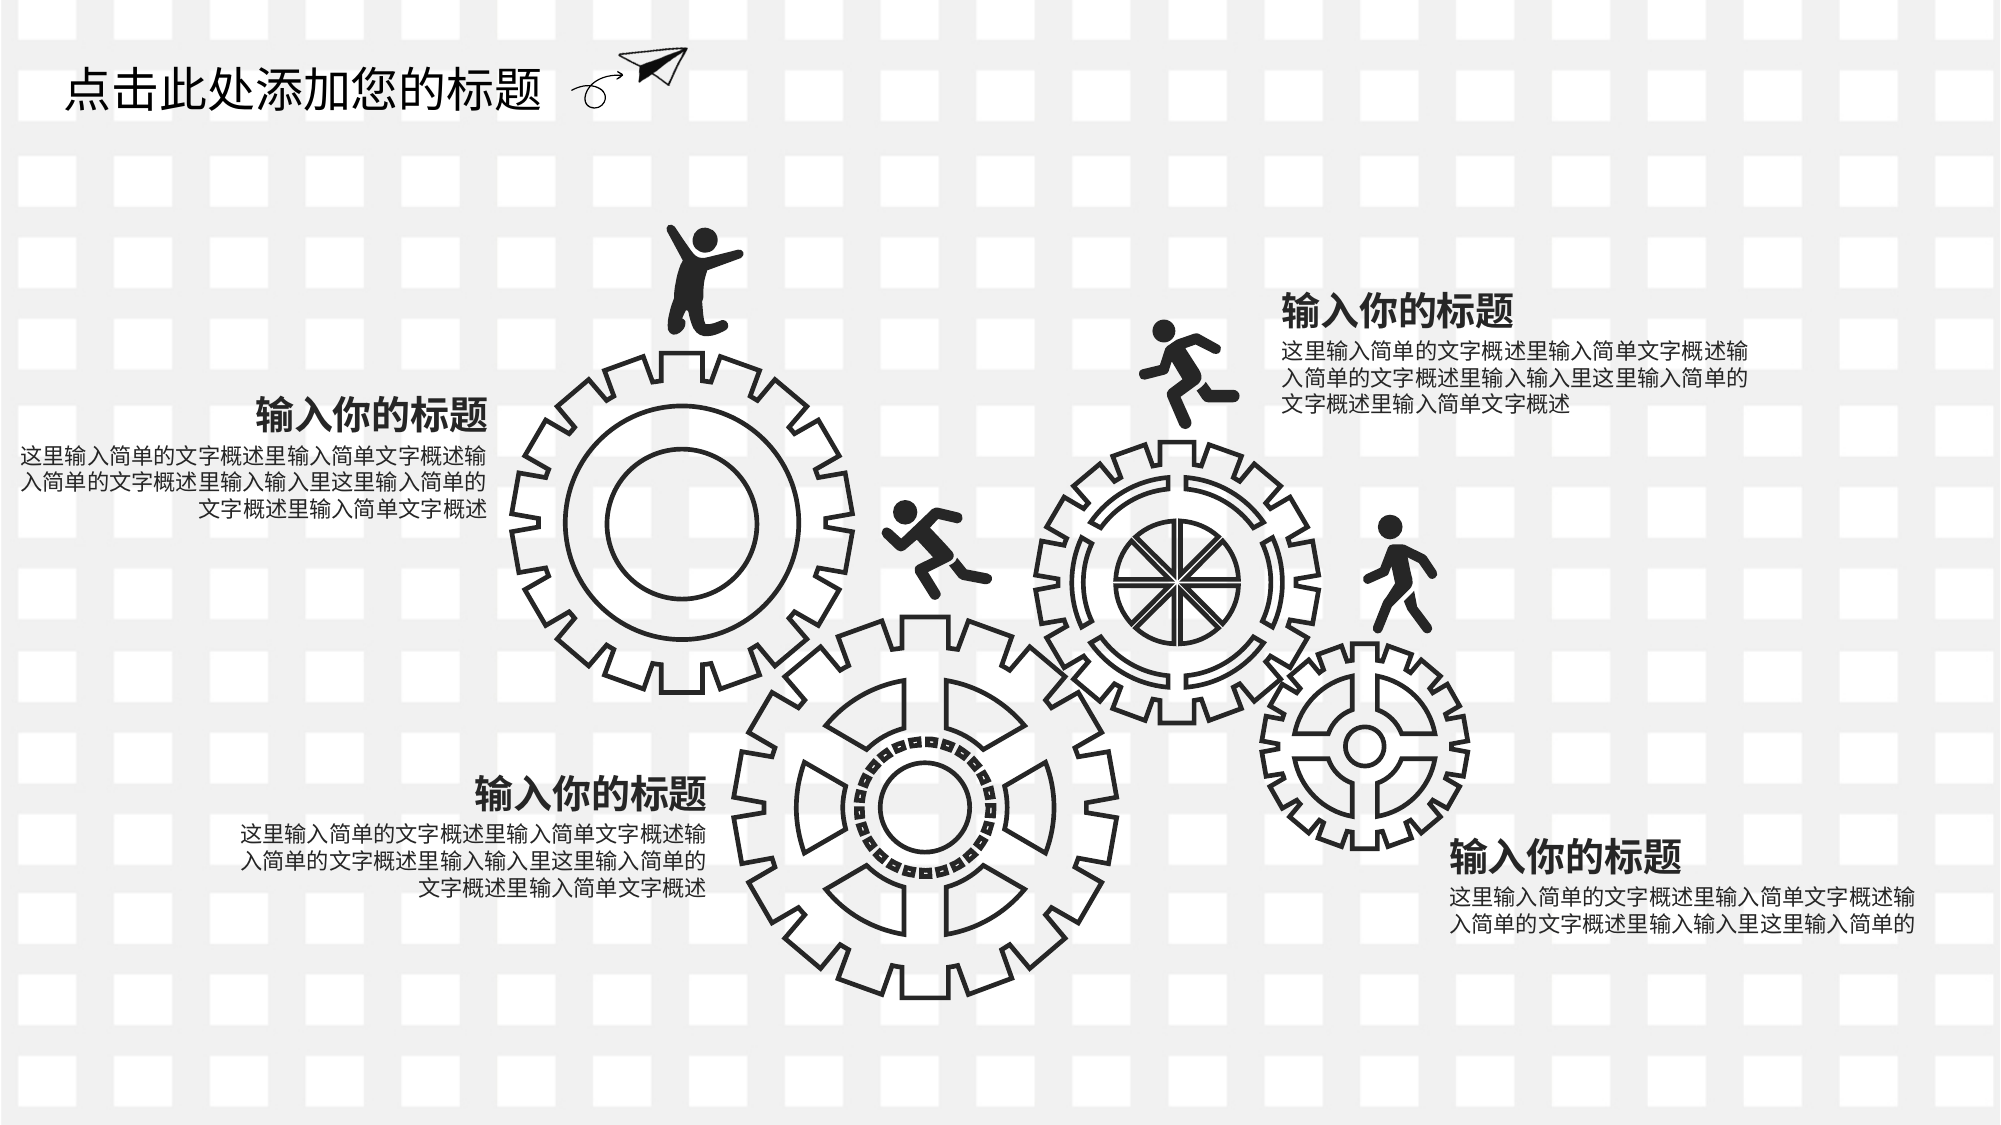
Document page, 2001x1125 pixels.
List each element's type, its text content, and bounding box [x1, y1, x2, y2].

text_box 点击此处添加您的标题 [48, 52, 559, 125]
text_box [880, 499, 993, 600]
text_box [605, 448, 759, 601]
text_box [1377, 514, 1403, 540]
text_box [732, 616, 1118, 999]
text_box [1138, 319, 1240, 430]
text_box [510, 352, 854, 694]
text_box [1363, 544, 1438, 634]
text_box 输入你的标题 这里输入简单的文字概述里输入简单文字概述输入简单的文字概述里输入输入里这里输入简单的文字概述里输入简单文字概述 [211, 759, 728, 957]
text_box [1260, 642, 1469, 850]
text_box 输入你的标题 这里输入简单的文字概述里输入简单文字概述输入简单的文字概述里输入输入里这里输入简单的 [1429, 822, 1945, 1020]
text_box [1034, 441, 1320, 725]
picture [0, 0, 2000, 1125]
text_box 输入你的标题 这里输入简单的文字概述里输入简单文字概述输入简单的文字概述里输入输入里这里输入简单的文字概述里输入简单文字概述 [1261, 276, 1778, 474]
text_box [581, 43, 686, 109]
text_box 输入你的标题 这里输入简单的文字概述里输入简单文字概述输入简单的文字概述里输入输入里这里输入简单的文字概述里输入简单文字概述 [0, 381, 508, 578]
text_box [665, 223, 745, 337]
